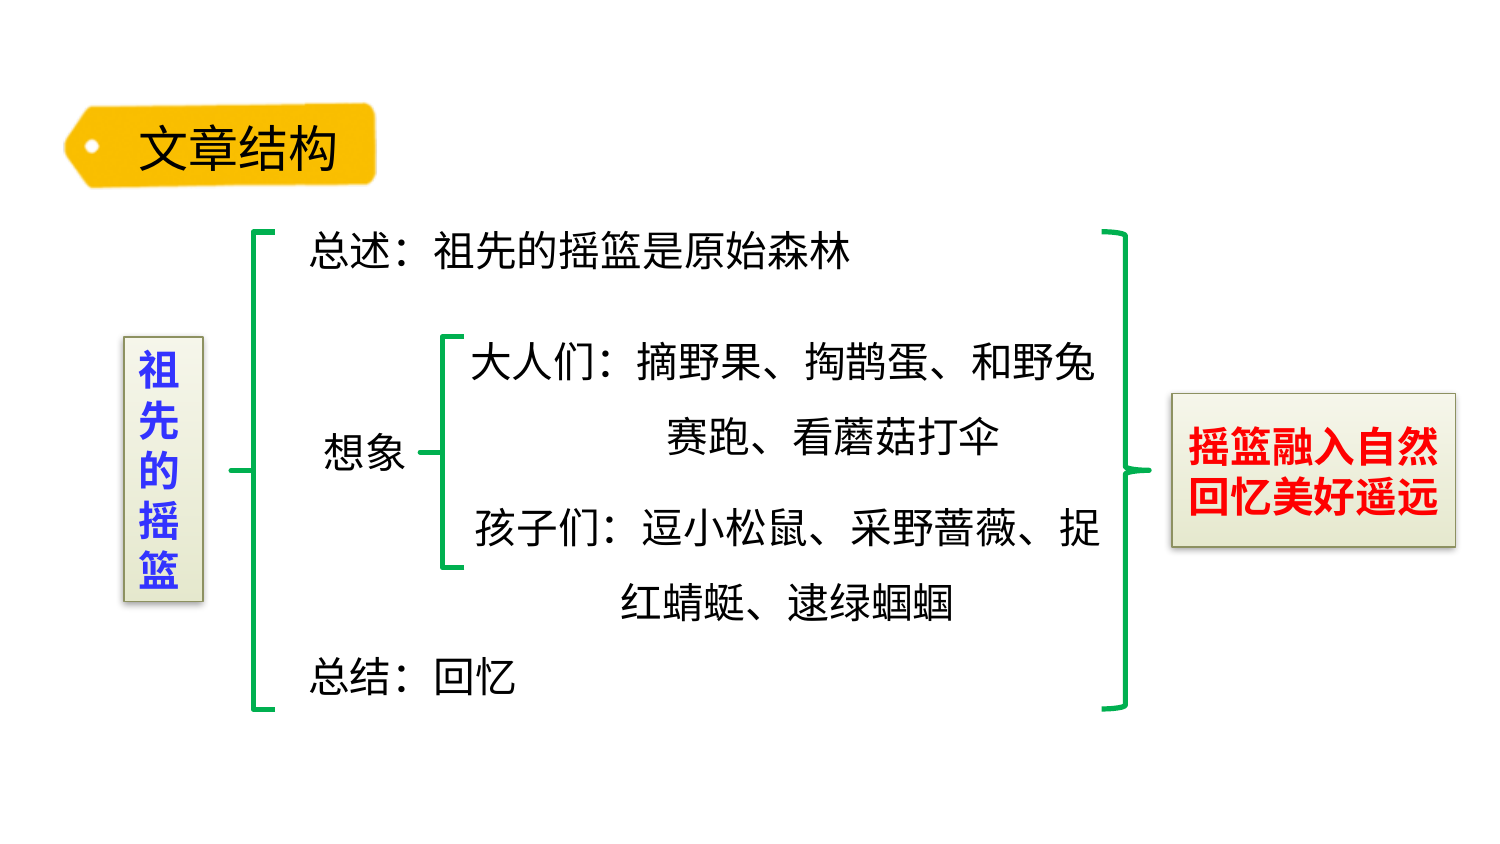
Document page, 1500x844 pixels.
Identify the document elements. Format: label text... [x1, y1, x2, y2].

text_box [1101, 230, 1150, 710]
text_box [419, 336, 465, 568]
text_box [230, 231, 276, 710]
text_box 大人们：摘野果、掏鹊蛋、和野兔 赛跑、看蘑菇打伞 [451, 303, 1125, 468]
text_box 想象 [309, 419, 441, 485]
picture [50, 97, 389, 193]
text_box 孩子们：逗小松鼠、采野蔷薇、捉红蜻蜓、逮绿蝈蝈 [451, 469, 1125, 635]
text_box 祖先的摇篮 [123, 336, 204, 602]
text_box 摇篮融入自然 回忆美好遥远 [1171, 393, 1456, 548]
text_box 总述：祖先的摇篮是原始森林 [293, 217, 979, 283]
text_box 总结：回忆 [293, 643, 979, 709]
